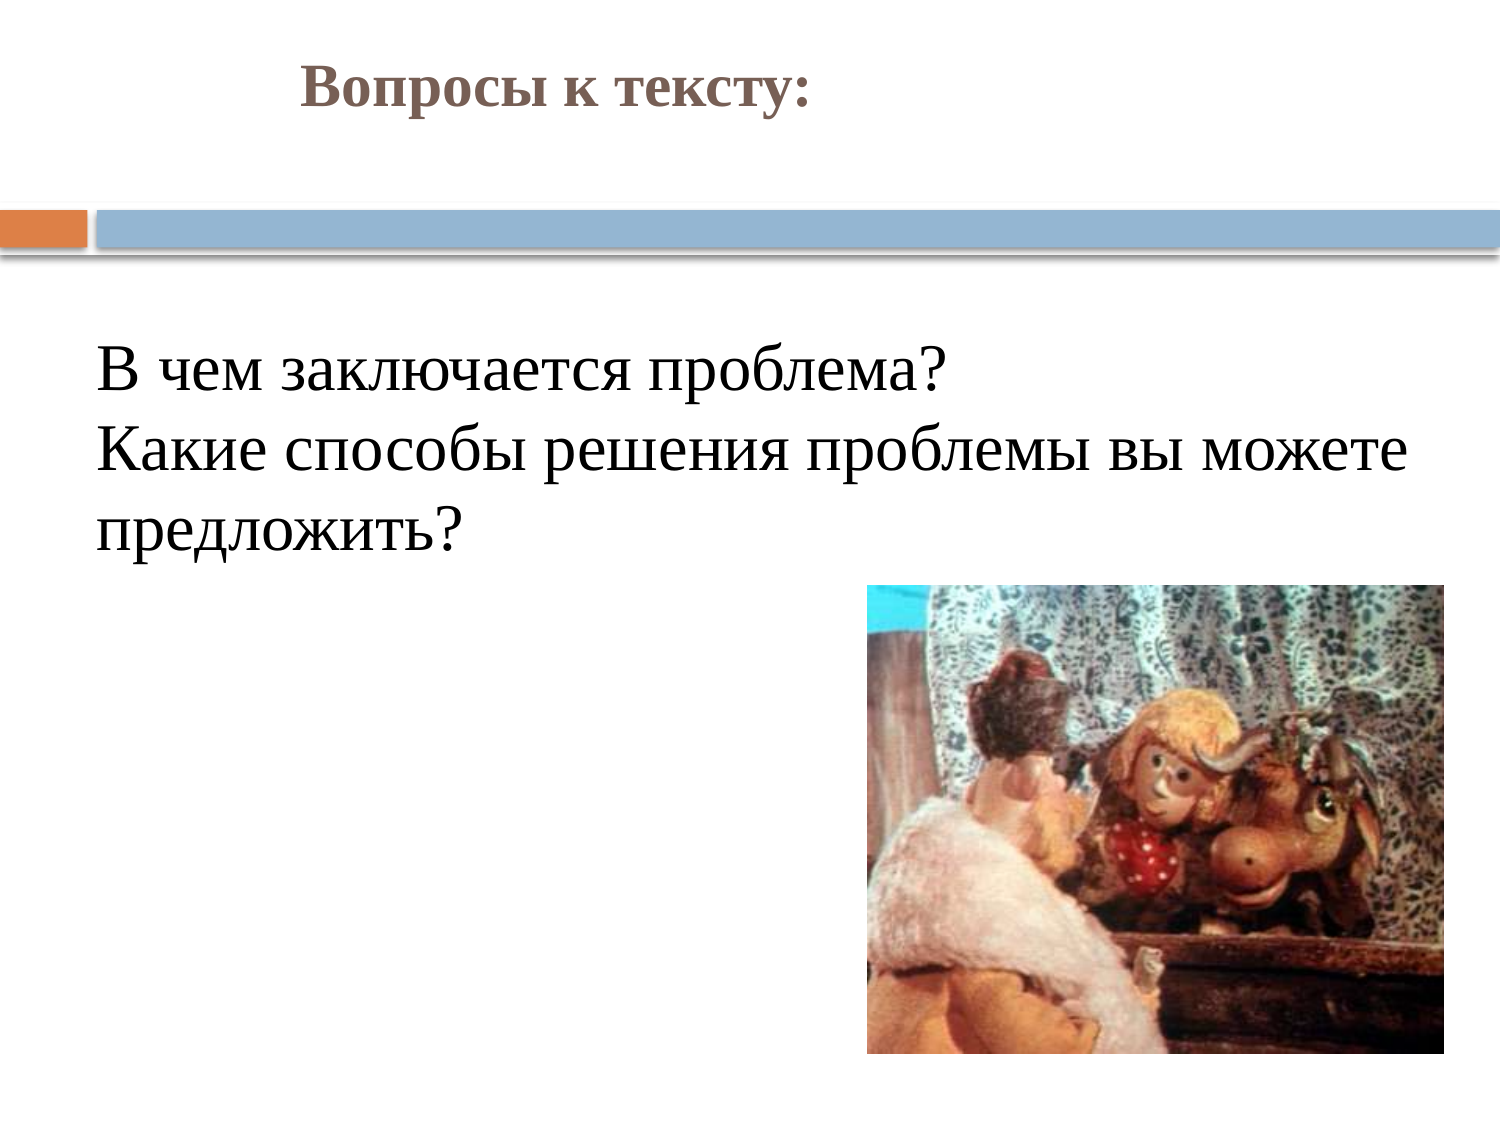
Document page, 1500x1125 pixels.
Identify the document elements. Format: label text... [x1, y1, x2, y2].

title Вопросы к тексту: [99, 37, 1438, 200]
picture [866, 585, 1444, 1054]
text_box В чем заключается проблема? Какие способы решения проблемы вы можете предложить? [82, 316, 1454, 571]
